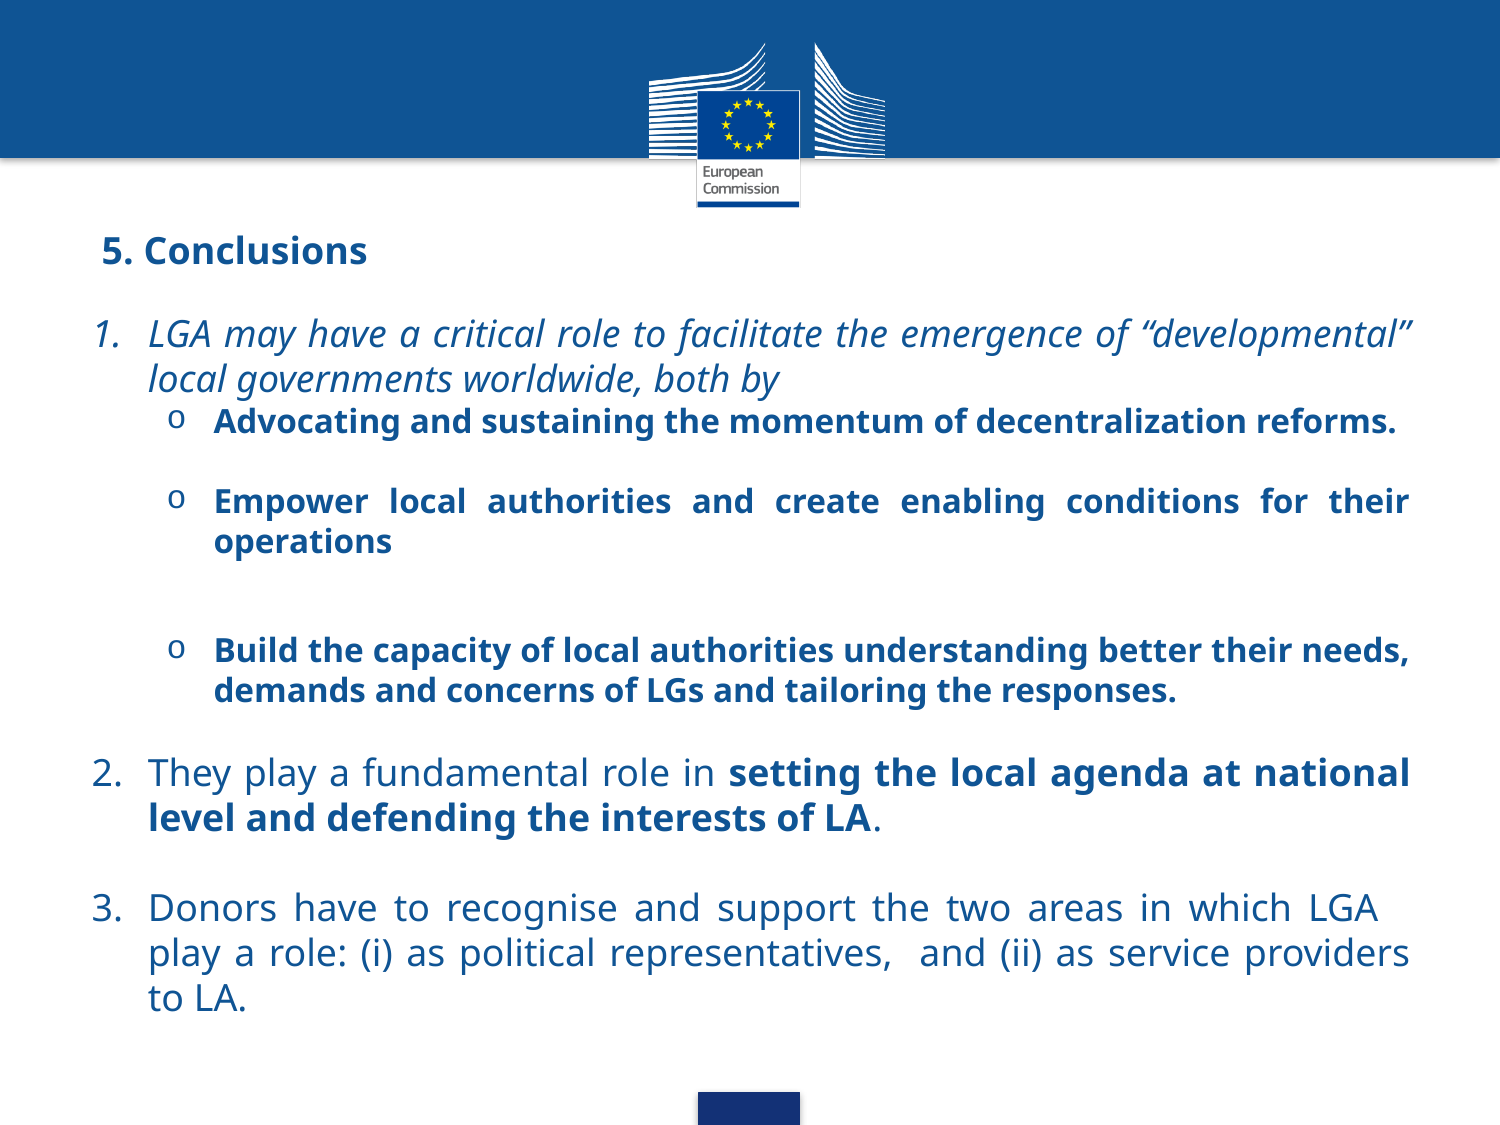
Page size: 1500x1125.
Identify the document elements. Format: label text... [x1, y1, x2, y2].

picture [649, 42, 885, 208]
text_box 5. Conclusions [27, 219, 1435, 325]
list LGA may have a critical role to facilitate the emergence of “developmental” local governments worldwide, both by Advocating and sustaining the momentum of decentralization reforms. Empower local authorities and create enabling conditions for their operations Build the capacity of local authorities understanding better their needs, demands and concerns of LGs and tailoring the responses. They play a fundamental role in setting the local agenda at national level and defending the interests of LA. Donors have to recognise and support the two areas in which LGA play a role: (i) as political representatives, and (ii) as service providers to LA. [76, 325, 1427, 1027]
